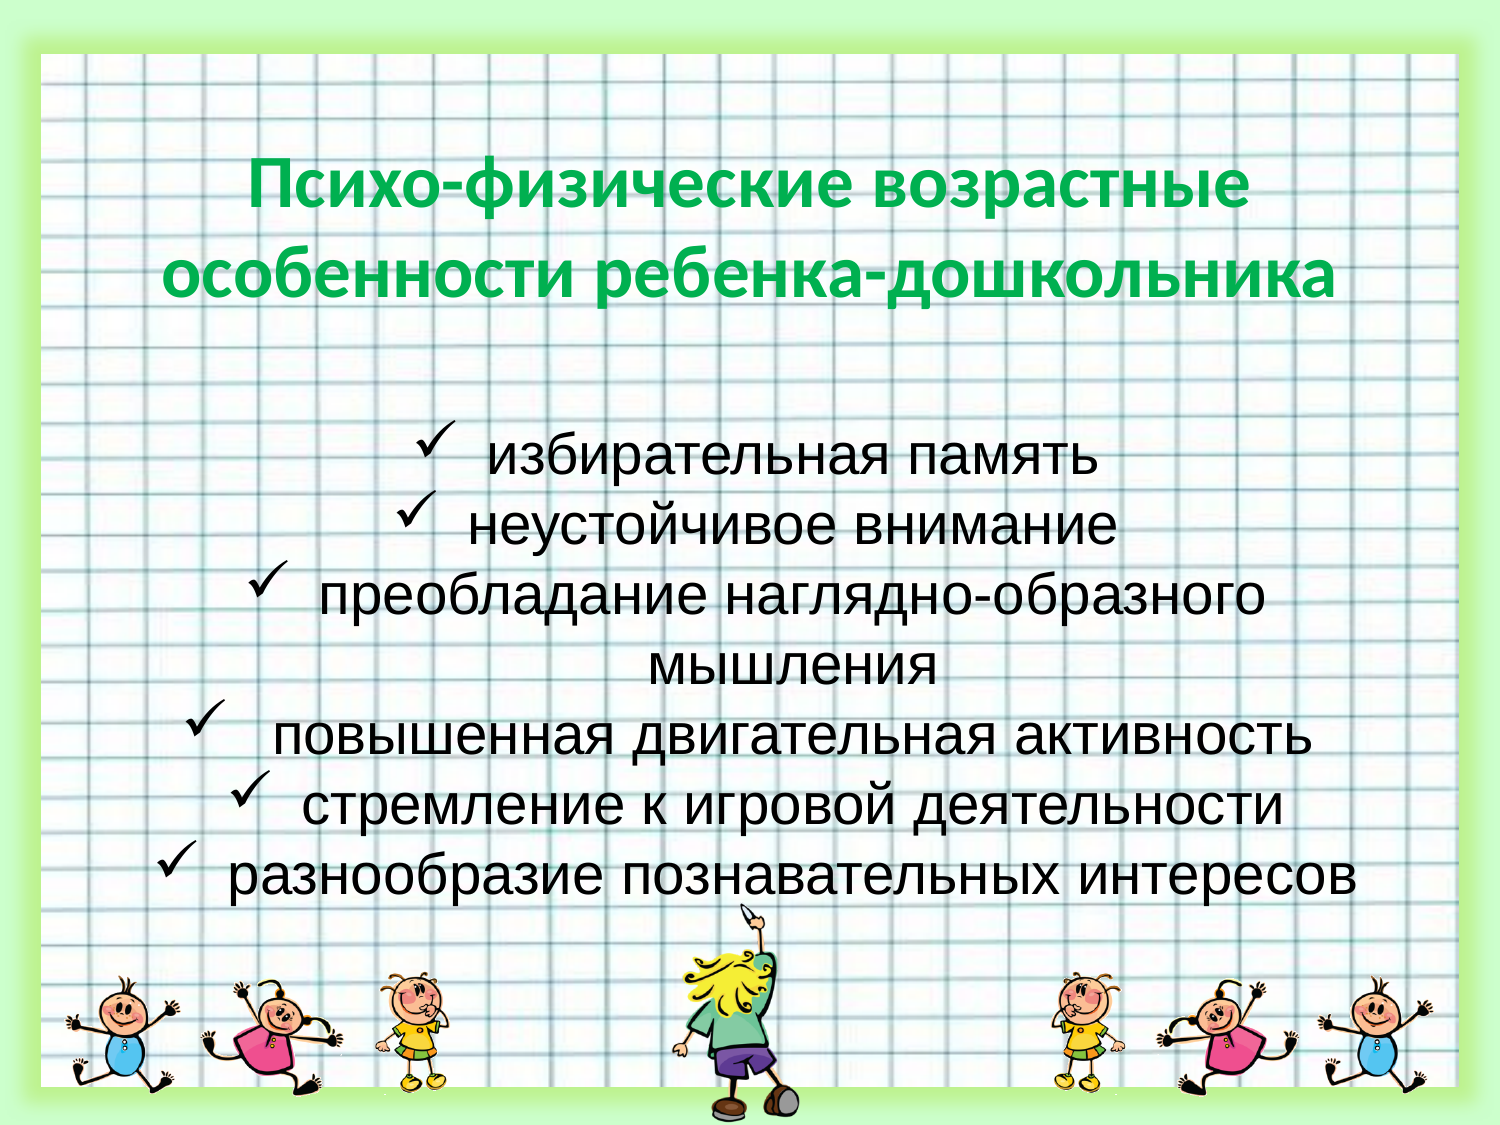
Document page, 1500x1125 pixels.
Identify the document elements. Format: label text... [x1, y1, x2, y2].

title Психо-физические возрастные особенности ребенка-дошкольника [112, 101, 1388, 343]
subtitle избирательная память неустойчивое внимание преобладание наглядно-образного мышления повышенная двигательная активность стремление к игровой деятельности разнообразие познавательных интересов [88, 408, 1424, 965]
picture [41, 54, 1459, 1125]
